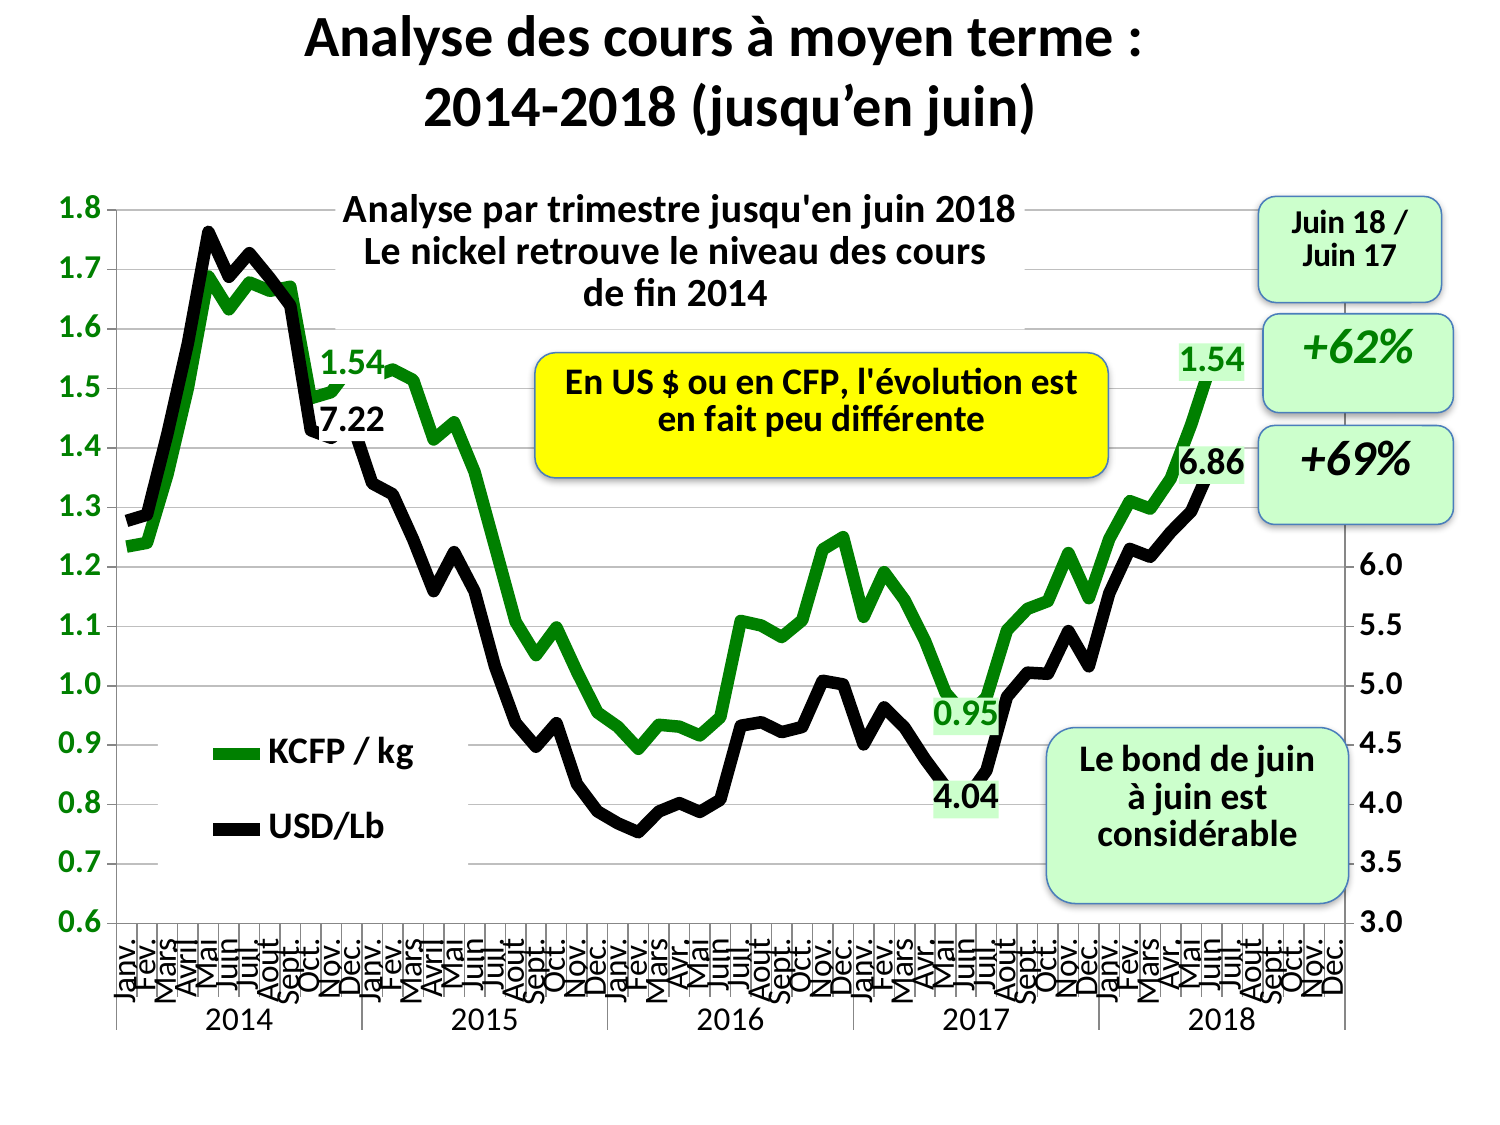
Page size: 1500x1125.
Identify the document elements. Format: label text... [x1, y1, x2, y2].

title Analyse des cours à moyen terme : 2014-2018 (jusqu’en juin) [0, 0, 1461, 137]
chart [27, 178, 1461, 1104]
